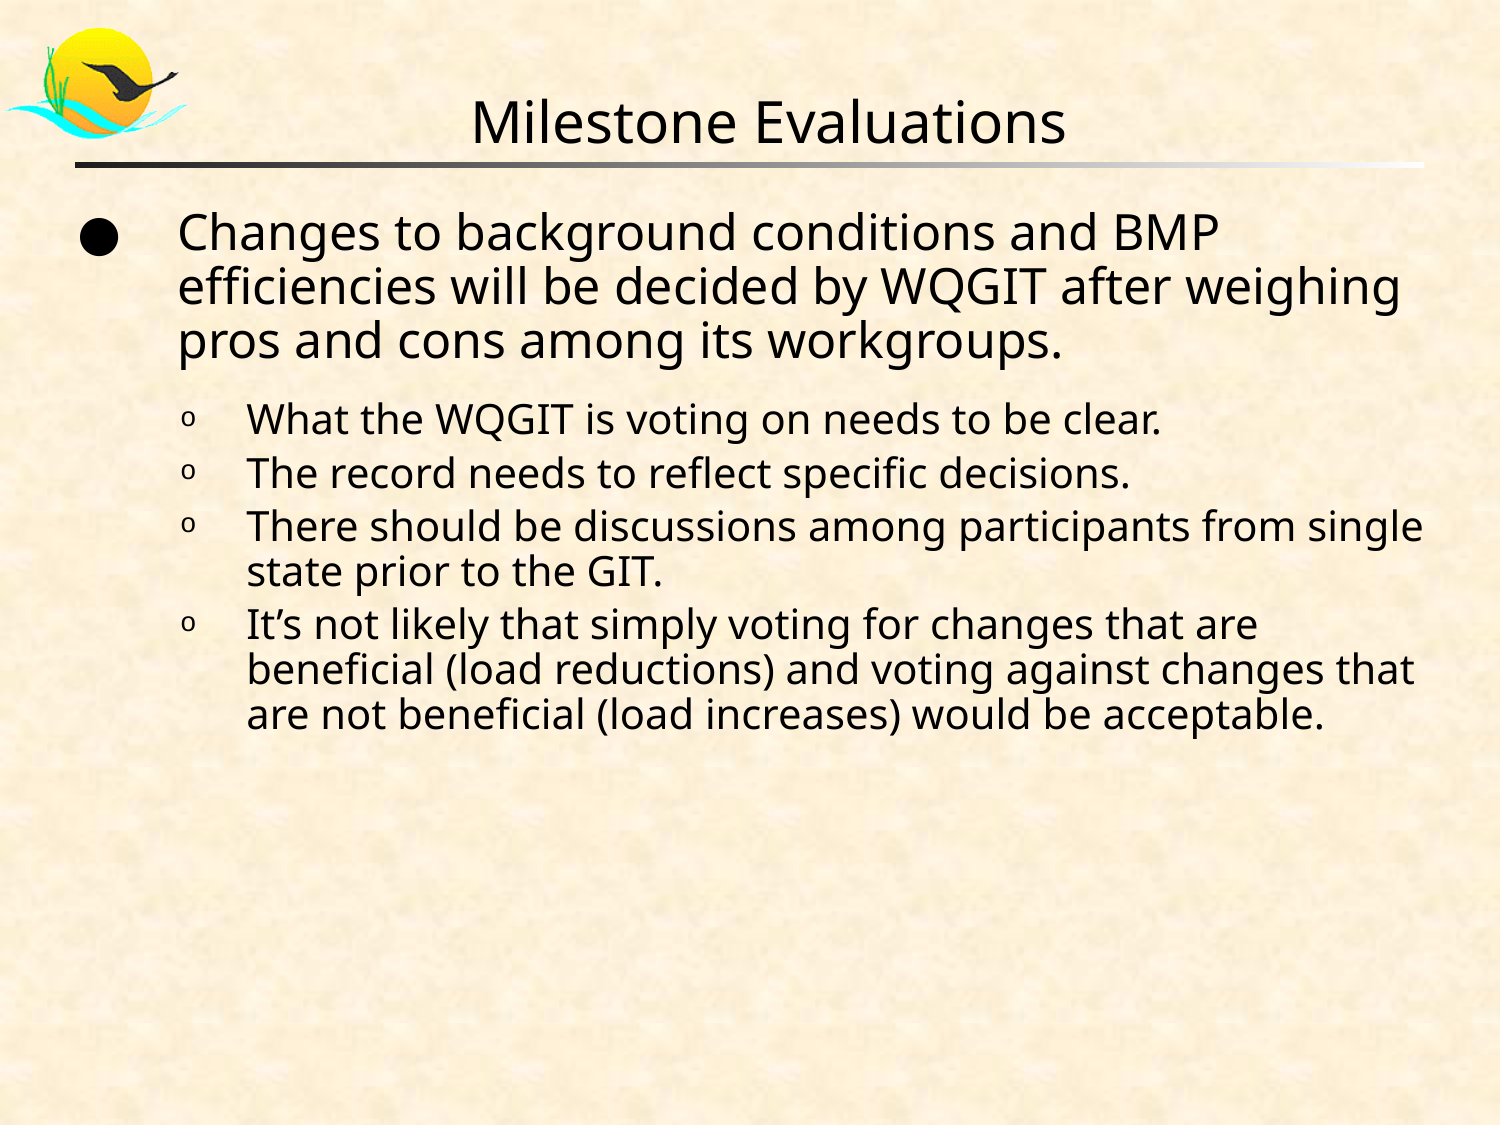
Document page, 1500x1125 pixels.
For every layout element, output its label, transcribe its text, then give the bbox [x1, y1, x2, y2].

title Milestone Evaluations [174, 37, 1363, 162]
text_box [75, 162, 1425, 168]
picture [0, 0, 1500, 1125]
text_box Changes to background conditions and BMP efficiencies will be decided by WQGIT after weighing pros and cons among its workgroups. What the WQGIT is voting on needs to be clear. The record needs to reflect specific decisions. There should be discussions among participants from single state prior to the GIT. It’s not likely that simply voting for changes that are beneficial (load reductions) and voting against changes that are not beneficial (load increases) would be acceptable. [62, 199, 1463, 875]
